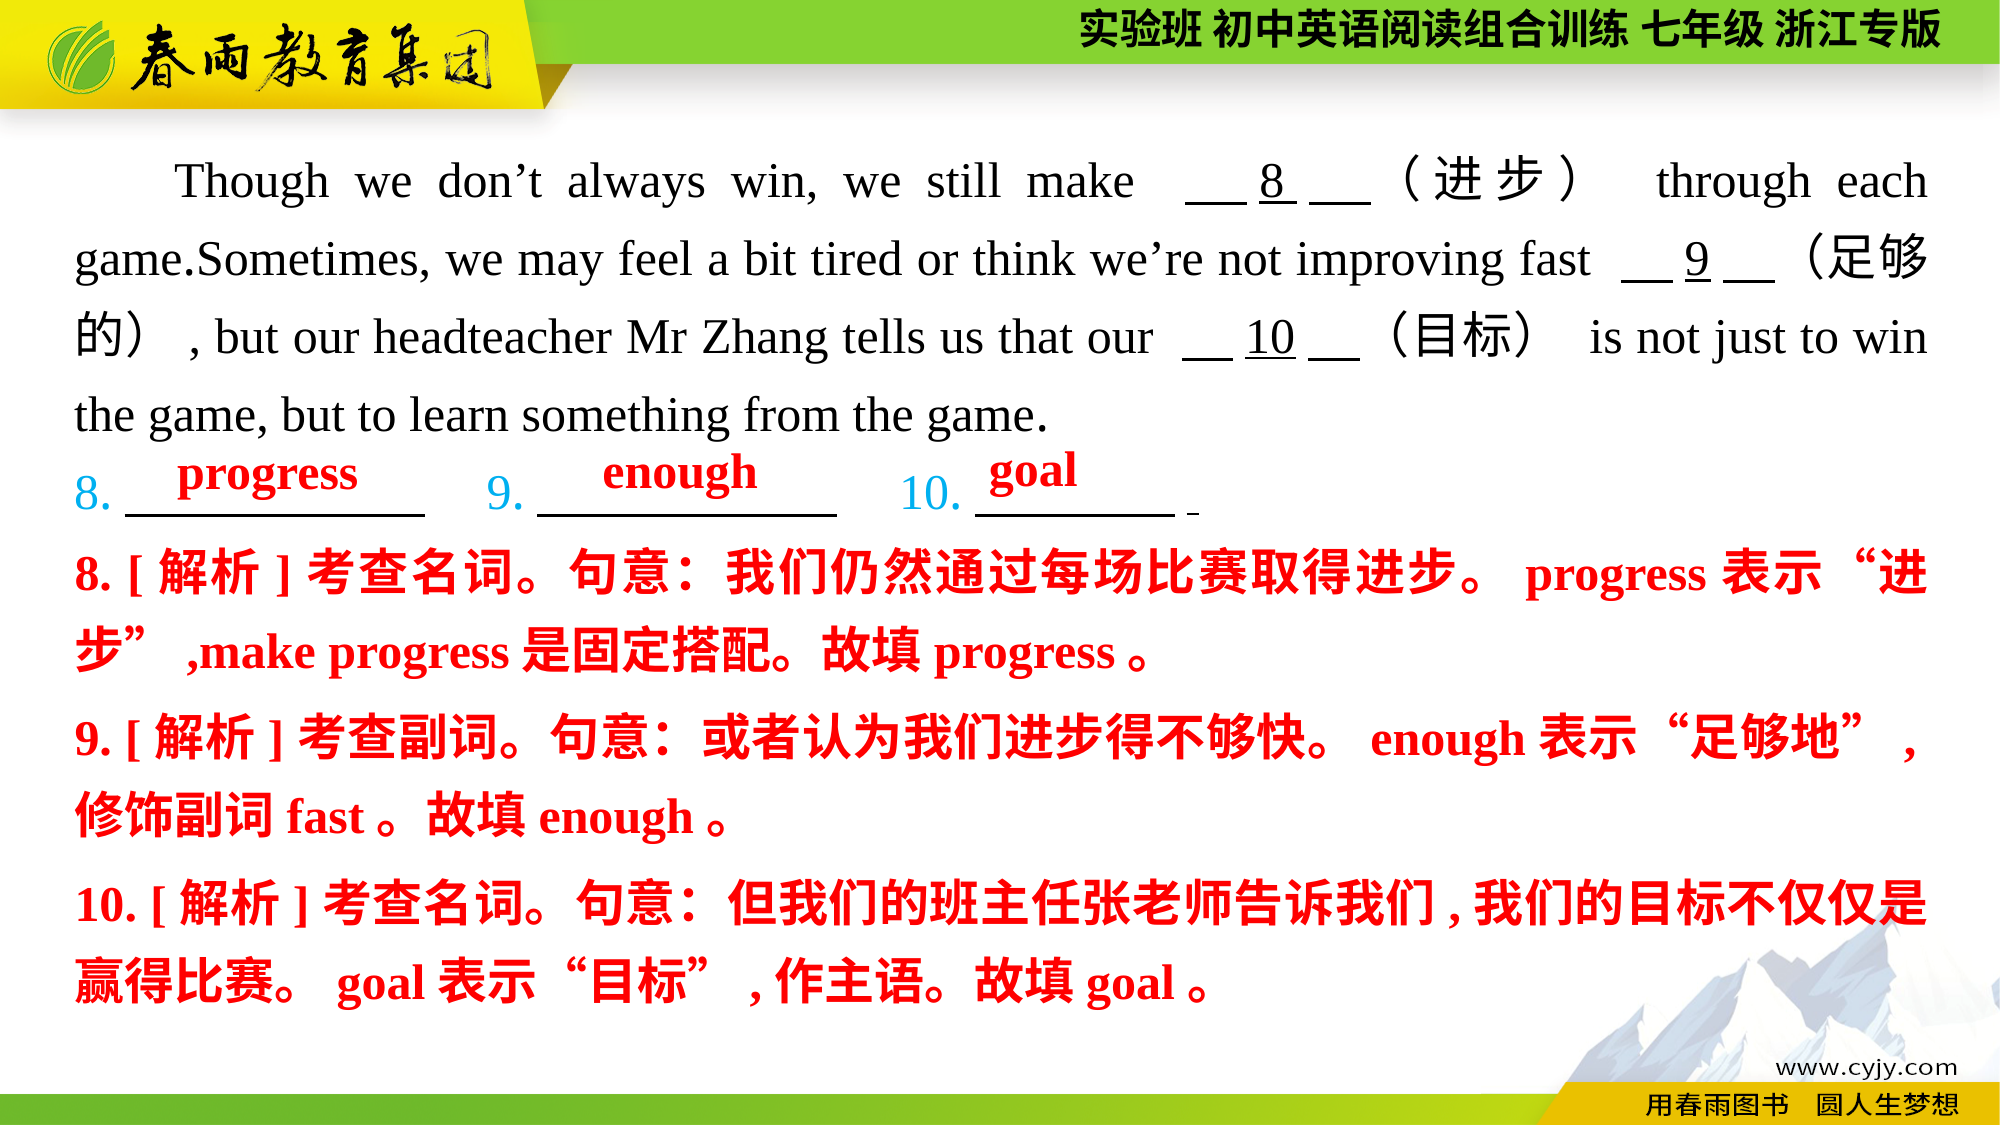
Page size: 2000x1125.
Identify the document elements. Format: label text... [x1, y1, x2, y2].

text_box progress [162, 432, 374, 508]
text_box 8. [解析]考查名词。句意：我们仍然通过每场比赛取得进步。progress表示“进步”,make progress是固定搭配。故填progress。 [59, 515, 1944, 680]
text_box enough [587, 431, 773, 507]
picture [0, 0, 2000, 1125]
list Though we don’t always win, we still make 8 （进步） through each game.Sometimes, we may feel a bit tired or think we’re not improving fast 9 （足够的）, but our headteacher Mr Zhang tells us that our 10 （目标） is not just to win the game, but to learn something from the game. 8. 9. 10. . [59, 122, 1944, 515]
text_box goal [973, 429, 1093, 505]
text_box 9. [解析]考查副词。句意：或者认为我们进步得不够快。enough表示“足够地”,修饰副词fast。故填enough。 [59, 680, 1944, 845]
text_box 10. [解析]考查名词。句意：但我们的班主任张老师告诉我们,我们的目标不仅仅是赢得比赛。goal表示“目标”,作主语。故填goal。 [59, 845, 1944, 1017]
